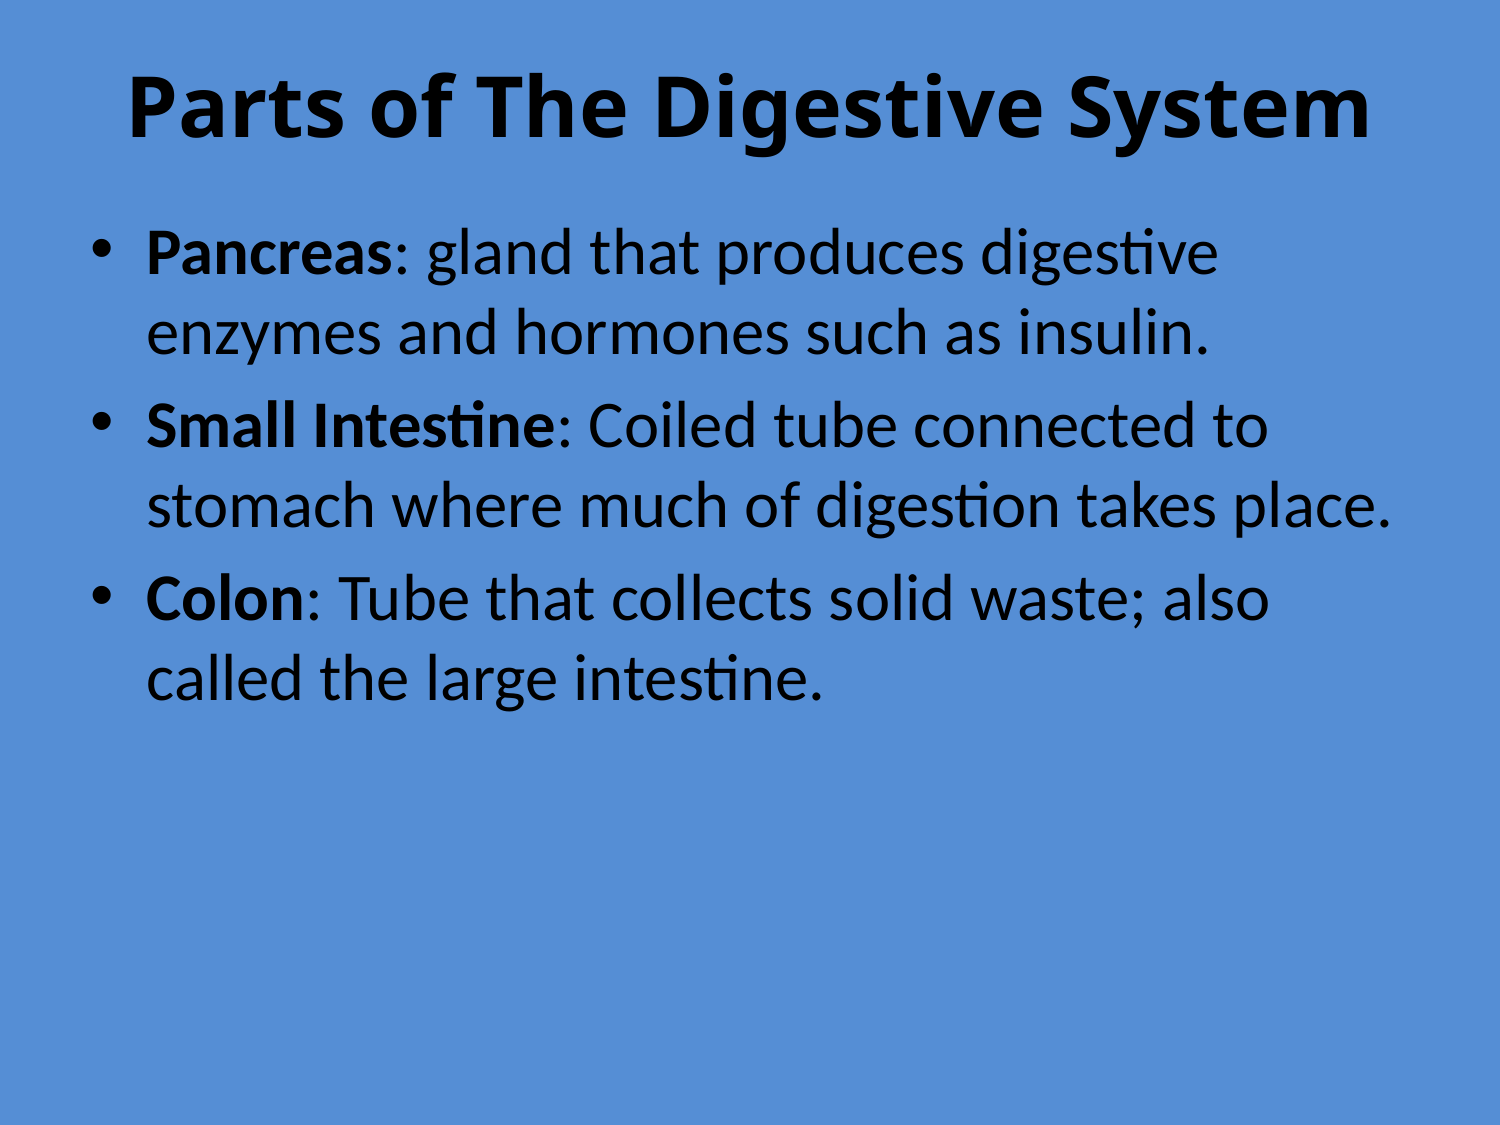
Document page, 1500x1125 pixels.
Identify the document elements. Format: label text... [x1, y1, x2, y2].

list Pancreas: gland that produces digestive enzymes and hormones such as insulin. Small Intestine: Coiled tube connected to stomach where much of digestion takes place. Colon: Tube that collects solid waste; also called the large intestine. [75, 200, 1425, 1005]
title Parts of The Digestive System [75, 45, 1425, 163]
